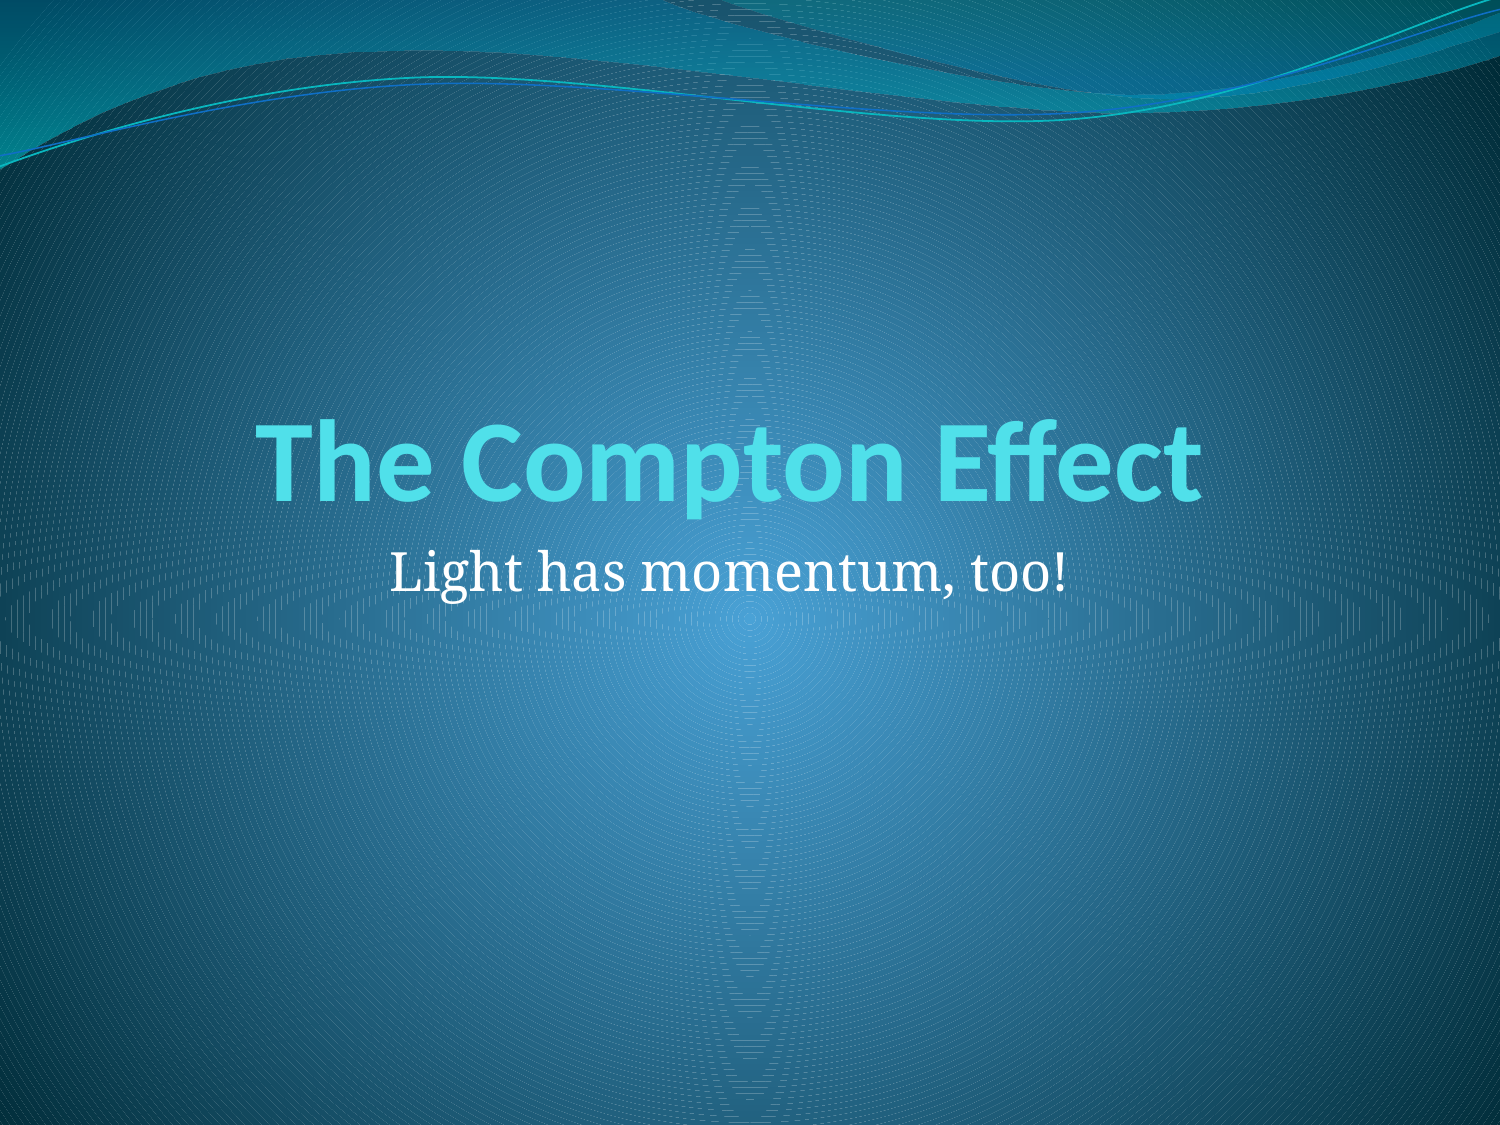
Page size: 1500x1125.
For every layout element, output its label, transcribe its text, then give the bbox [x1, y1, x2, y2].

title The Compton Effect [87, 224, 1376, 526]
subtitle Light has momentum, too! [87, 529, 1377, 818]
